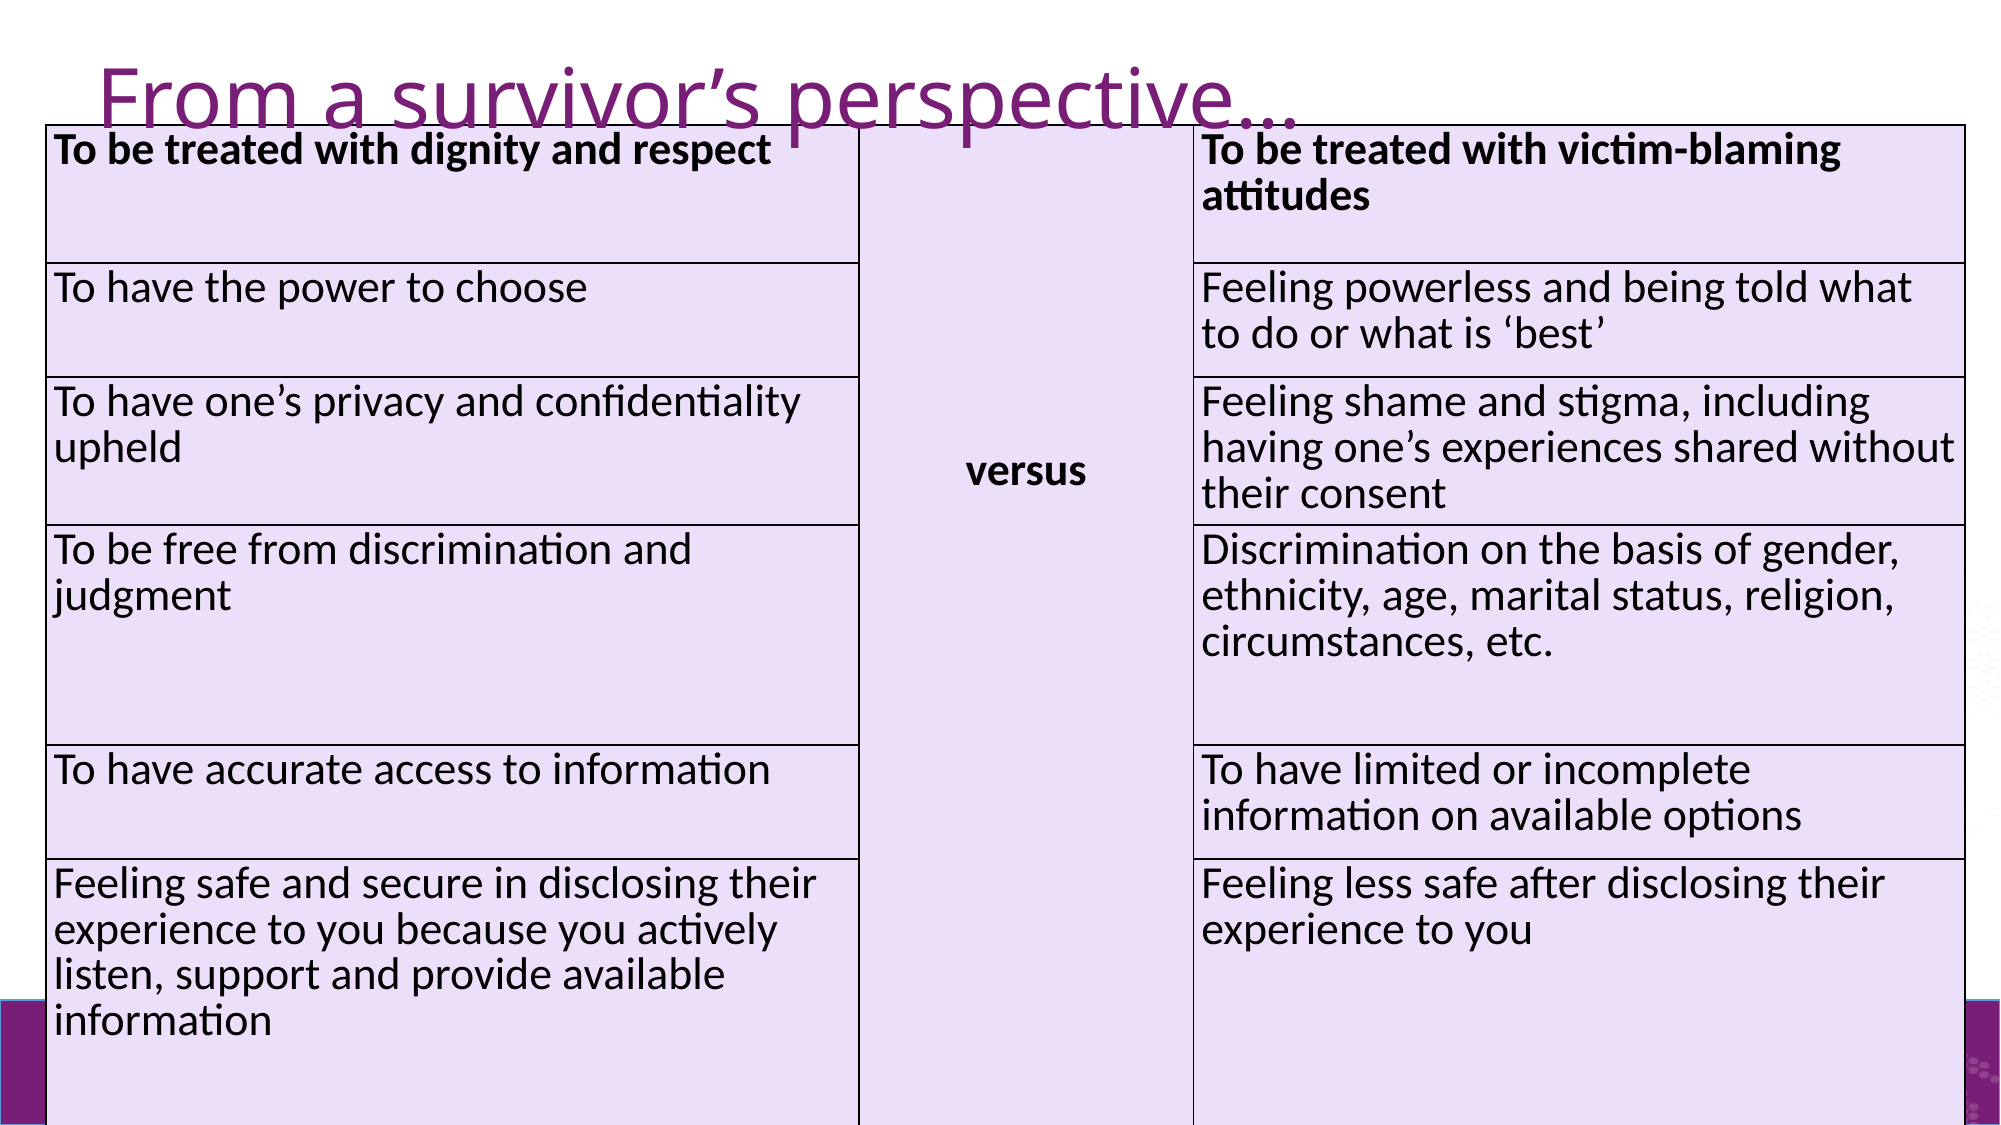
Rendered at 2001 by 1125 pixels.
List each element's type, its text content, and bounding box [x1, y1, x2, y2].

table_cell Feeling safe and secure in disclosing their experience to you because you actively listen, support and provide available information [47, 860, 858, 1125]
table_cell To be free from discrimination and judgment [47, 526, 858, 744]
table_cell To have the power to choose [47, 264, 858, 376]
picture [1966, 254, 2001, 1125]
table_cell Feeling shame and stigma, including having one’s experiences shared without their consent [1194, 378, 1964, 524]
table_cell Feeling less safe after disclosing their experience to you [1194, 860, 1964, 1125]
table_cell To have limited or incomplete information on available options [1194, 746, 1964, 858]
table_cell Feeling powerless and being told what to do or what is ‘best’ [1194, 264, 1964, 376]
table_cell To have accurate access to information [47, 746, 858, 858]
table_header versus [860, 173, 1193, 1125]
table_header To be treated with victim-blaming attitudes [1194, 126, 1964, 262]
table_cell Discrimination on the basis of gender, ethnicity, age, marital status, religion, circumstances, etc. [1194, 526, 1964, 744]
table_cell To have one’s privacy and confidentiality upheld [47, 378, 858, 524]
title From a survivor’s perspective… [81, 39, 1801, 173]
table_header To be treated with dignity and respect [47, 126, 858, 262]
